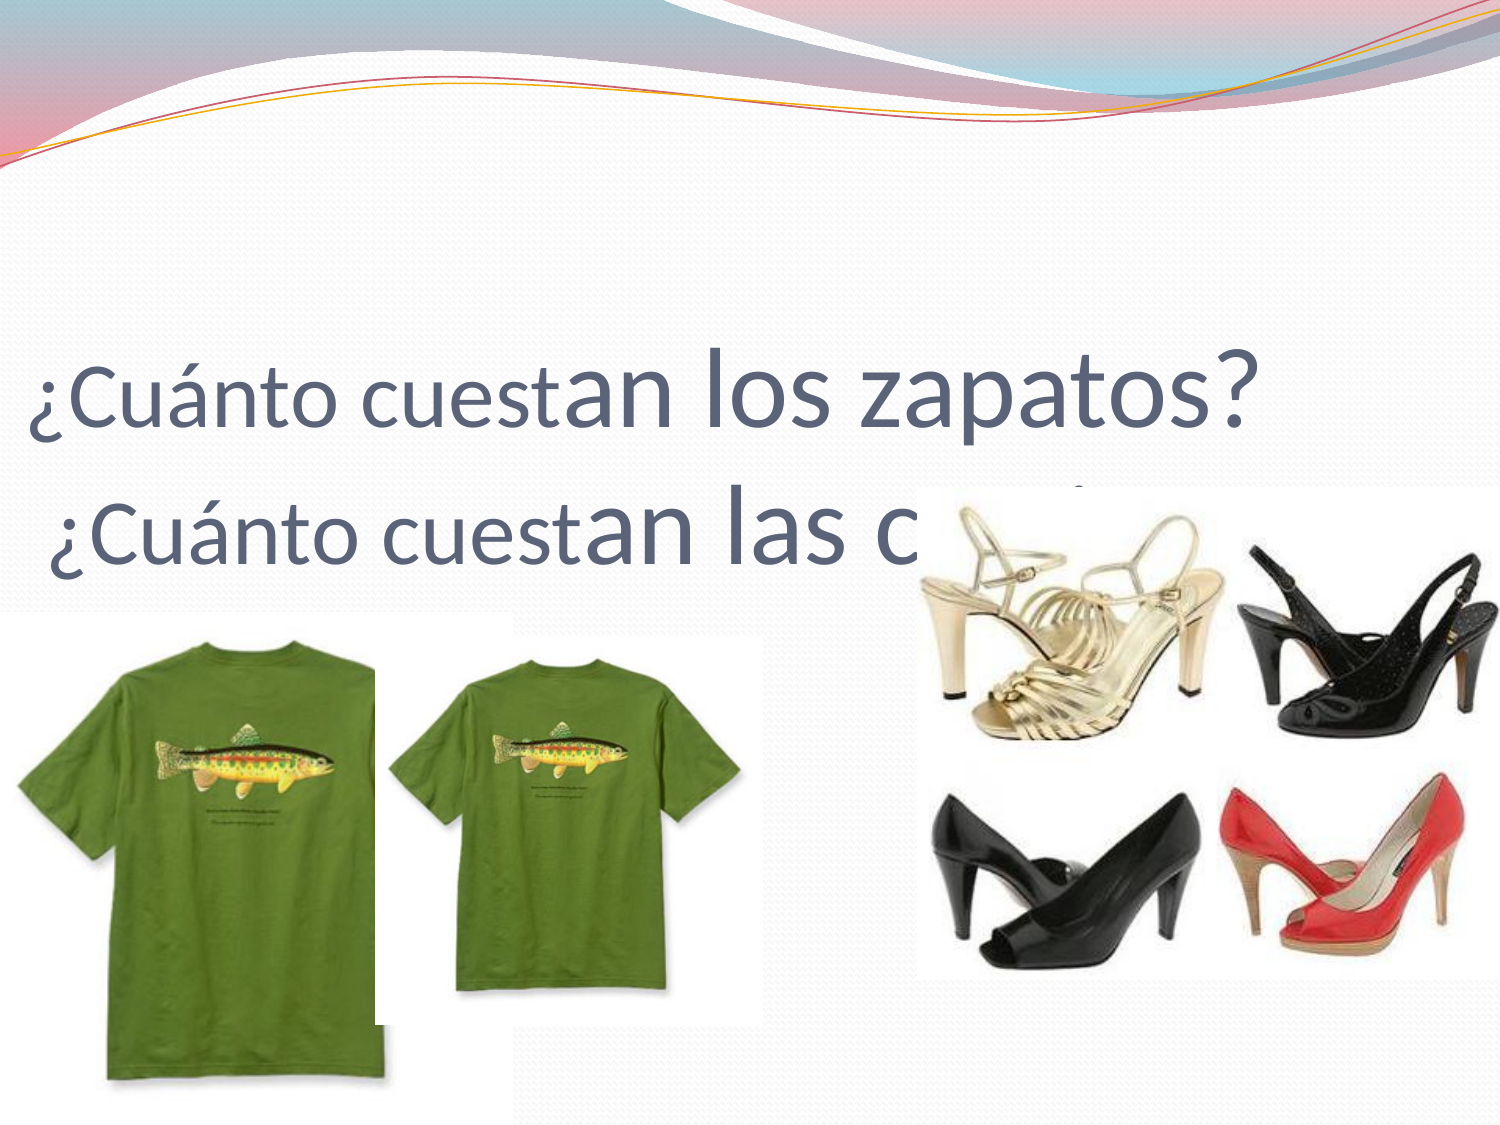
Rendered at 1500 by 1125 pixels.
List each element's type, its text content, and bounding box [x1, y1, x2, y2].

picture [0, 612, 763, 1125]
title ¿Cuánto cuestan los zapatos? ¿Cuánto cuestan las camisetas? [24, 115, 1425, 588]
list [916, 487, 1500, 980]
